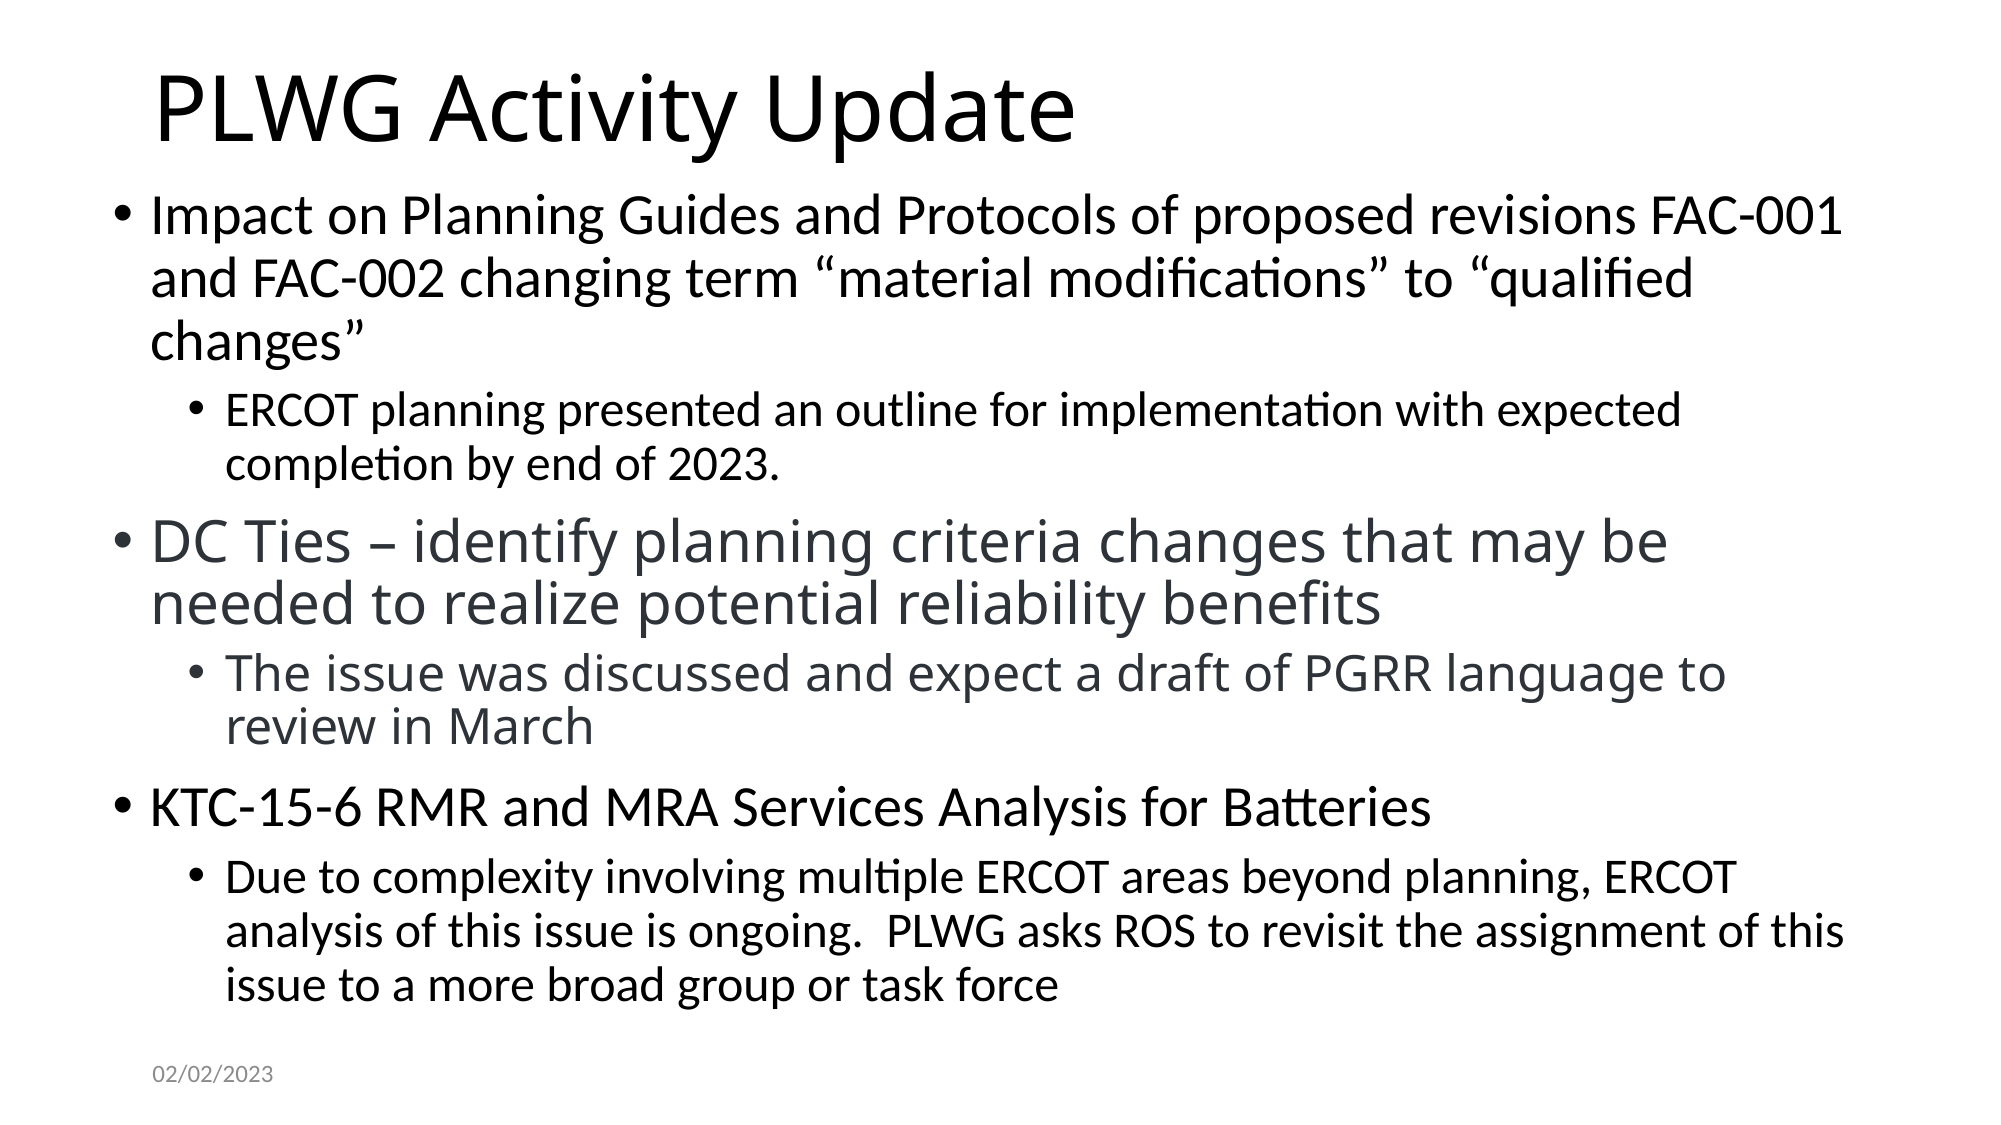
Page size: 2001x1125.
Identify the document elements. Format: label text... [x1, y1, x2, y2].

list Impact on Planning Guides and Protocols of proposed revisions FAC-001 and FAC-002 changing term “material modifications” to “qualified changes” ERCOT planning presented an outline for implementation with expected completion by end of 2023. DC Ties – identify planning criteria changes that may be needed to realize potential reliability benefits The issue was discussed and expect a draft of PGRR language to review in March KTC-15-6 RMR and MRA Services Analysis for Batteries Due to complexity involving multiple ERCOT areas beyond planning, ERCOT analysis of this issue is ongoing. PLWG asks ROS to revisit the assignment of this issue to a more broad group or task force [97, 176, 1863, 1090]
title PLWG Activity Update [137, 3, 1863, 176]
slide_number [137, 1042, 588, 1103]
